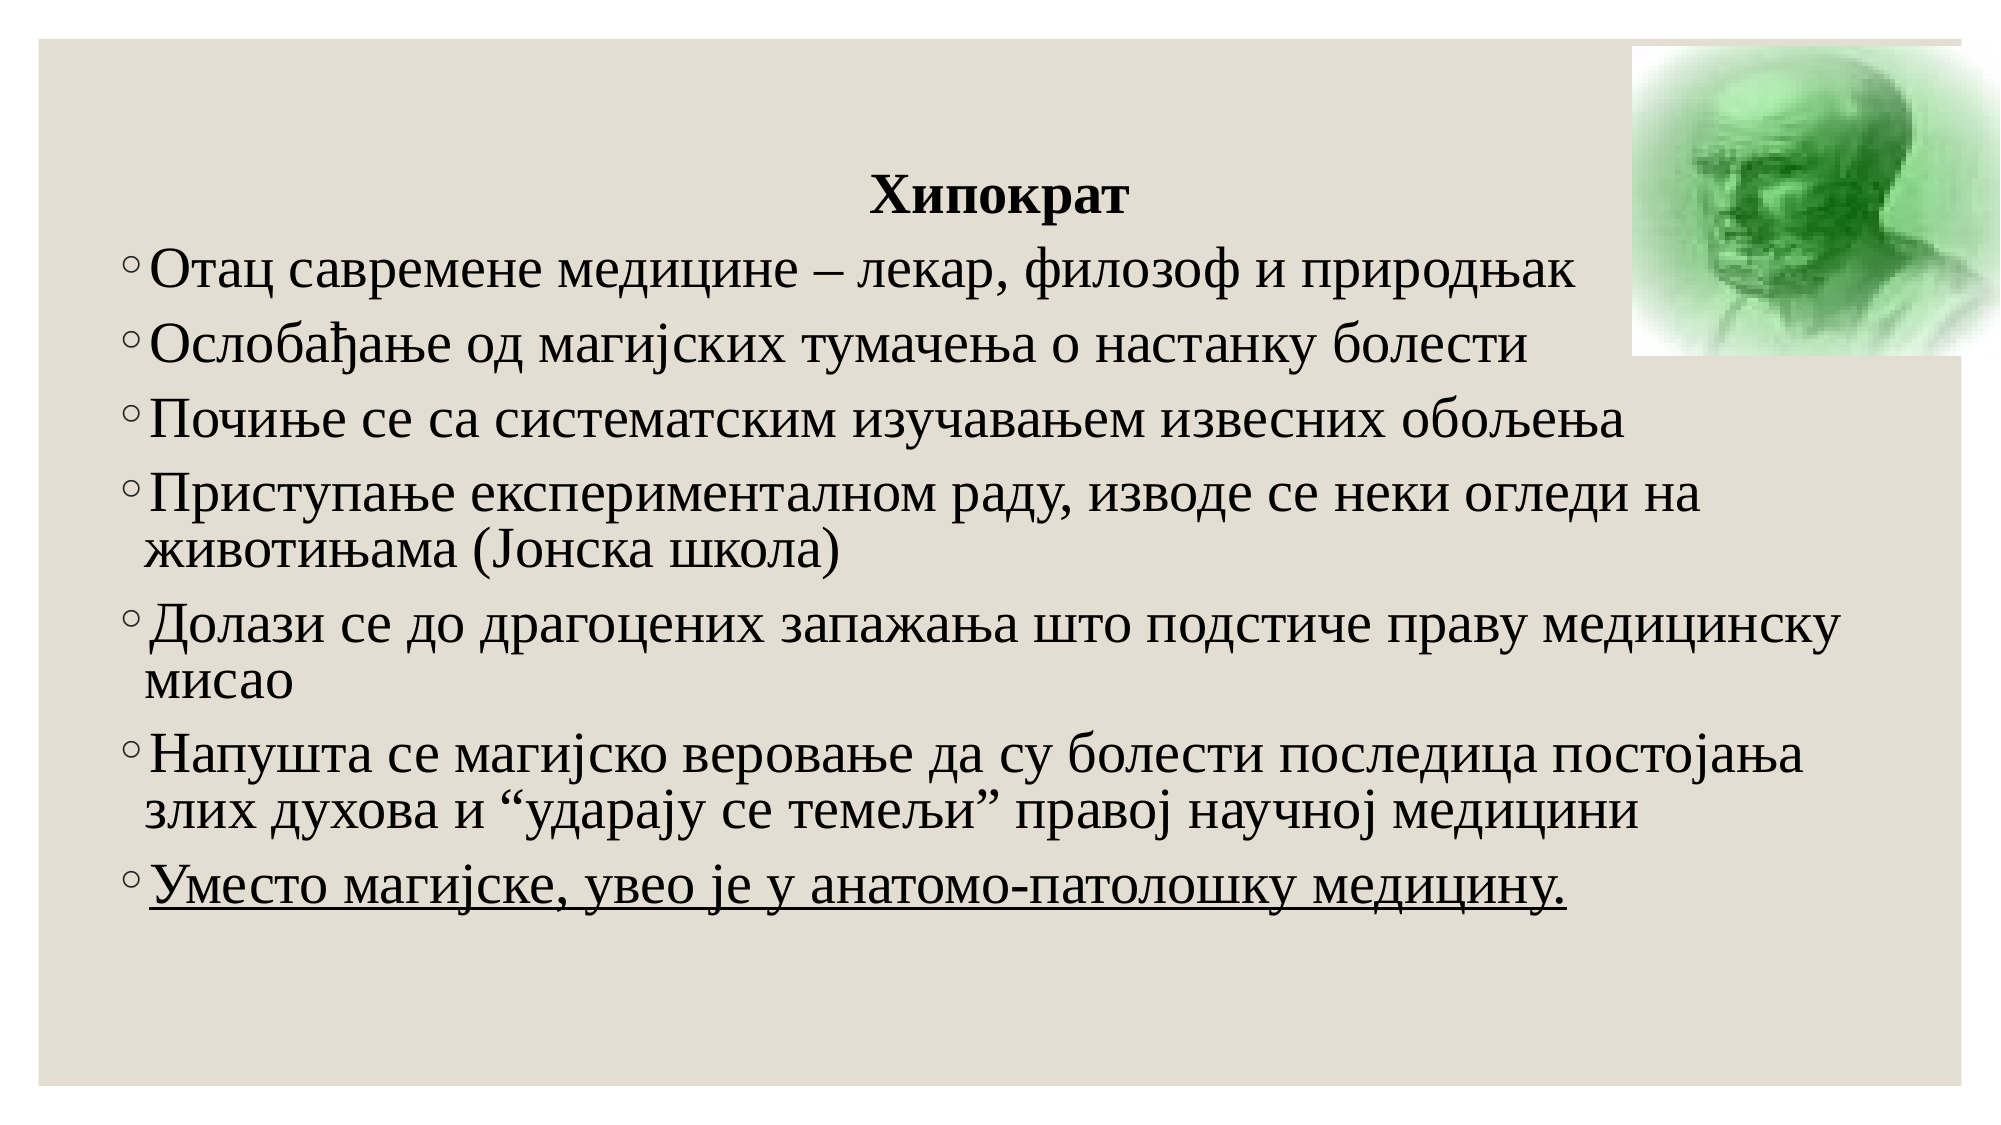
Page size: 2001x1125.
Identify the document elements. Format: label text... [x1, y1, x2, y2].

list Хипократ Отац савремене медицине – лекар, филозоф и природњак Ослобађање од магијских тумачења о настанку болести Почиње се са систематским изучавањем извесних обољења Приступање експерименталном раду, изводе се неки огледи на животињама (Јонска школа) Долази се до драгоцених запажања што подстиче праву медицинску мисао Напушта се магијско веровање да су болести последица постојања злих духова и “ударају се темељи” правој научној медицини Уместо магијске, увео је у анатомо-патолошку медицину. [99, 160, 1900, 1005]
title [1632, 46, 2000, 356]
